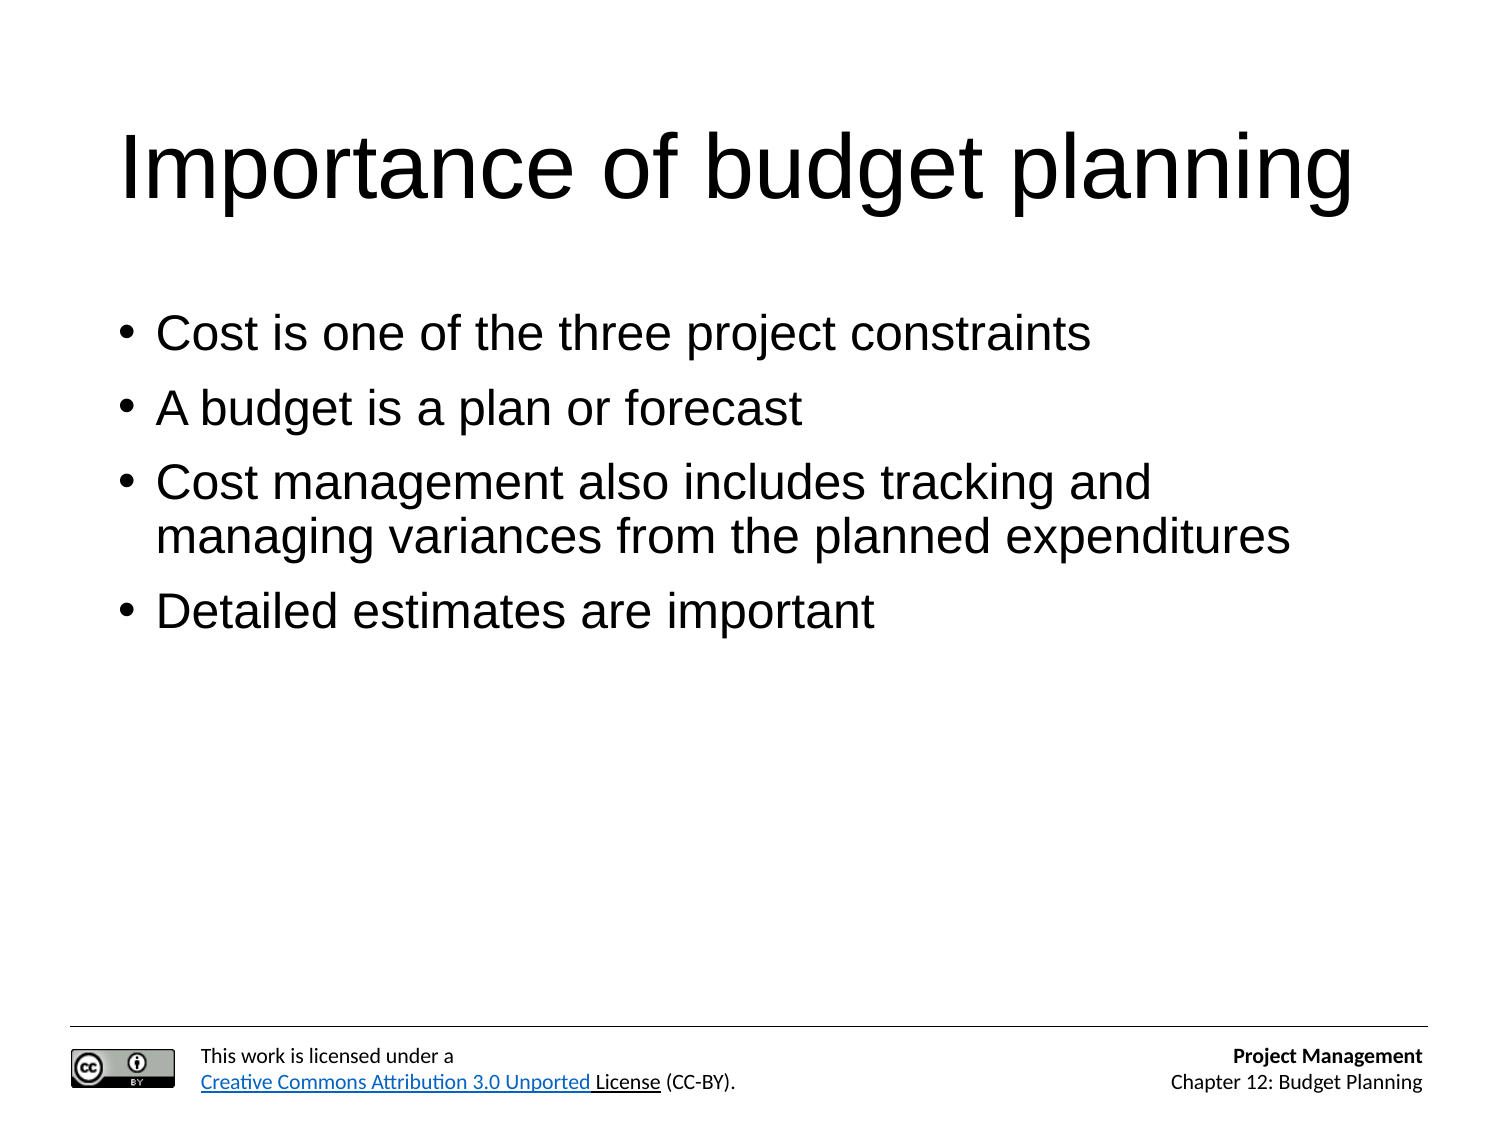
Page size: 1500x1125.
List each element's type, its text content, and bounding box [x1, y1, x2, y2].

picture [71, 1049, 175, 1088]
title Importance of budget planning [103, 59, 1397, 278]
list Cost is one of the three project constraints A budget is a plan or forecast Cost management also includes tracking and managing variances from the planned expenditures Detailed estimates are important [103, 299, 1397, 1014]
